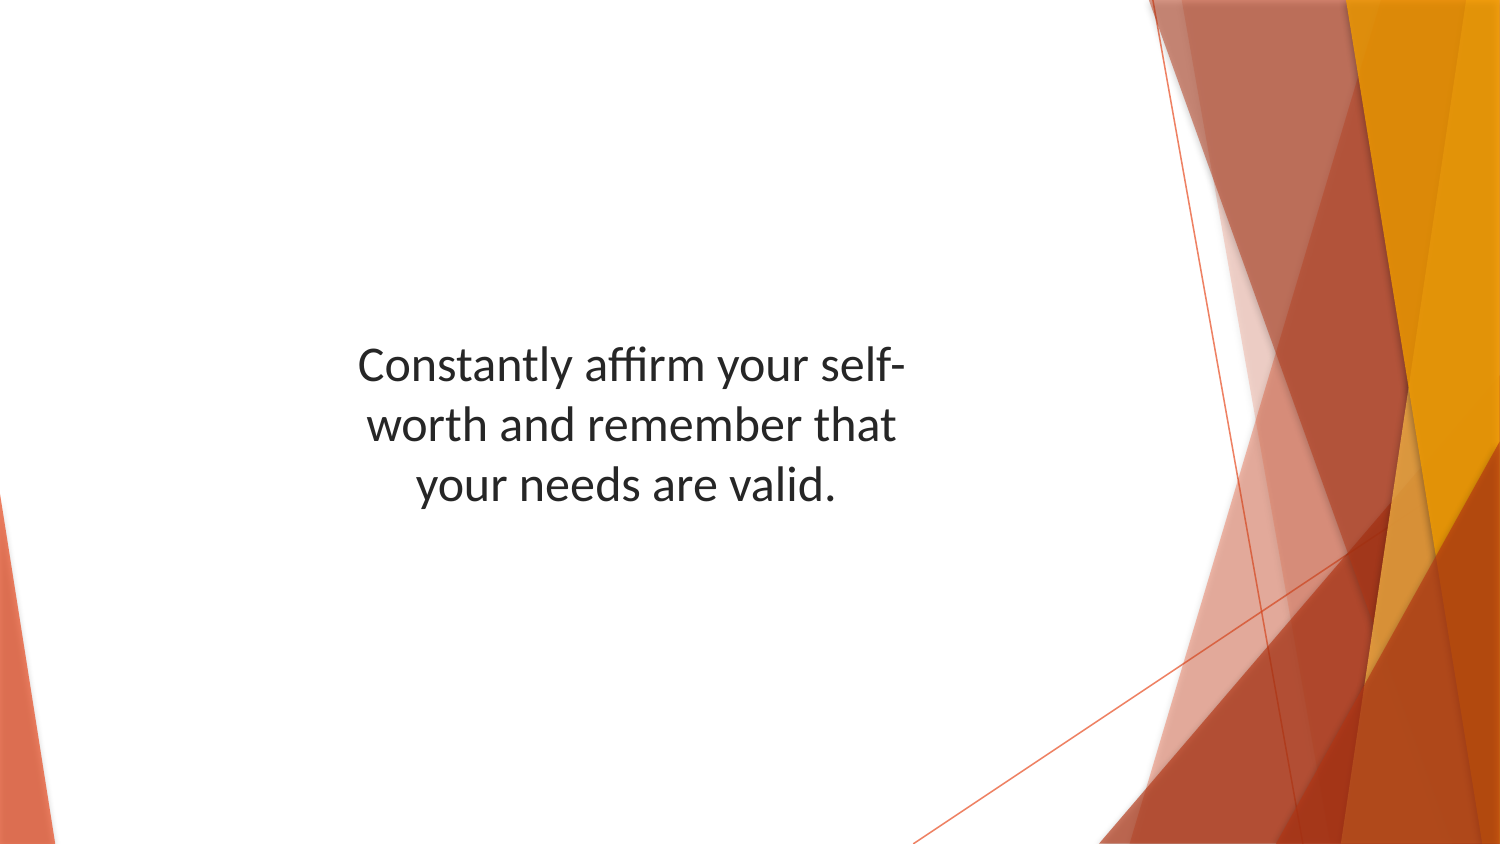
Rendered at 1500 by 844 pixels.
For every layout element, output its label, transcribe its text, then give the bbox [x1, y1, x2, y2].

list Constantly affirm your self-worth and remember that your needs are valid. [301, 197, 963, 647]
